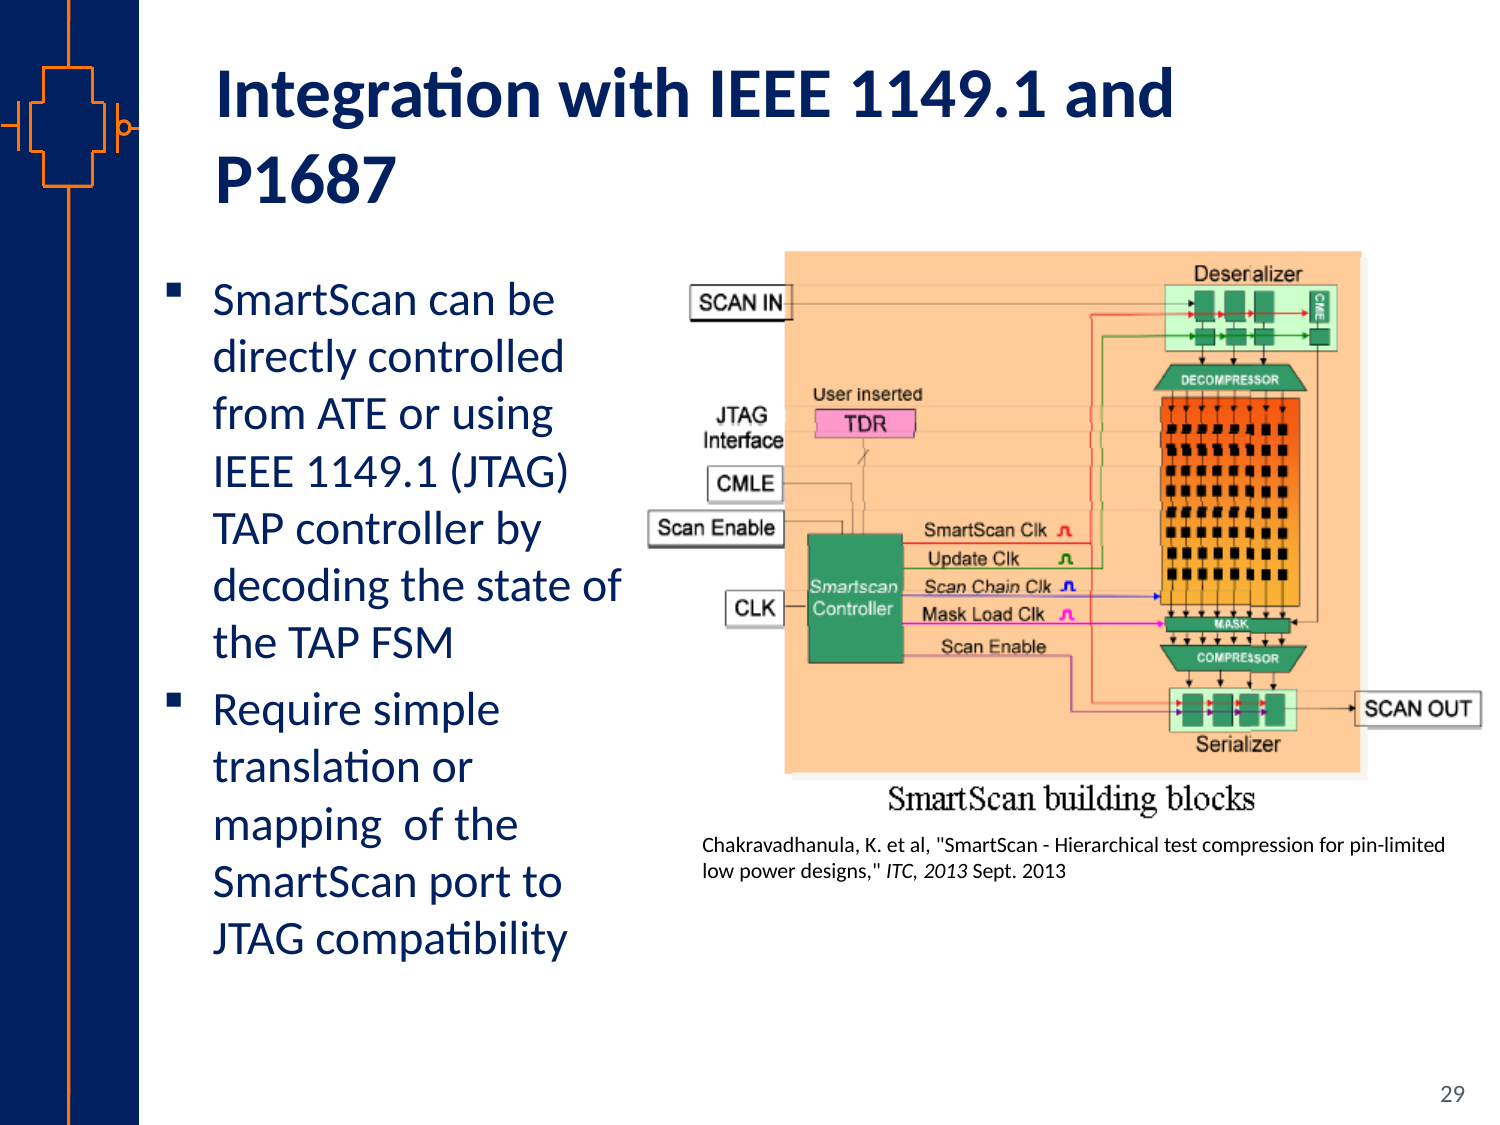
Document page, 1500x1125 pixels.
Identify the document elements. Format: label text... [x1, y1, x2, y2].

list SmartScan can be directly controlled from ATE or using IEEE 1149.1 (JTAG) TAP controller by decoding the state of the TAP FSM Require simple translation or mapping of the SmartScan port to JTAG compatibility [147, 260, 650, 986]
slide_number 29 [1425, 1062, 1488, 1123]
text_box Chakravadhanula, K. et al, "SmartScan - Hierarchical test compression for pin-limited low power designs," ITC, 2013 Sept. 2013 [687, 822, 1496, 891]
title Integration with IEEE 1149.1 and P1687 [200, 37, 1388, 225]
picture [643, 242, 1486, 824]
